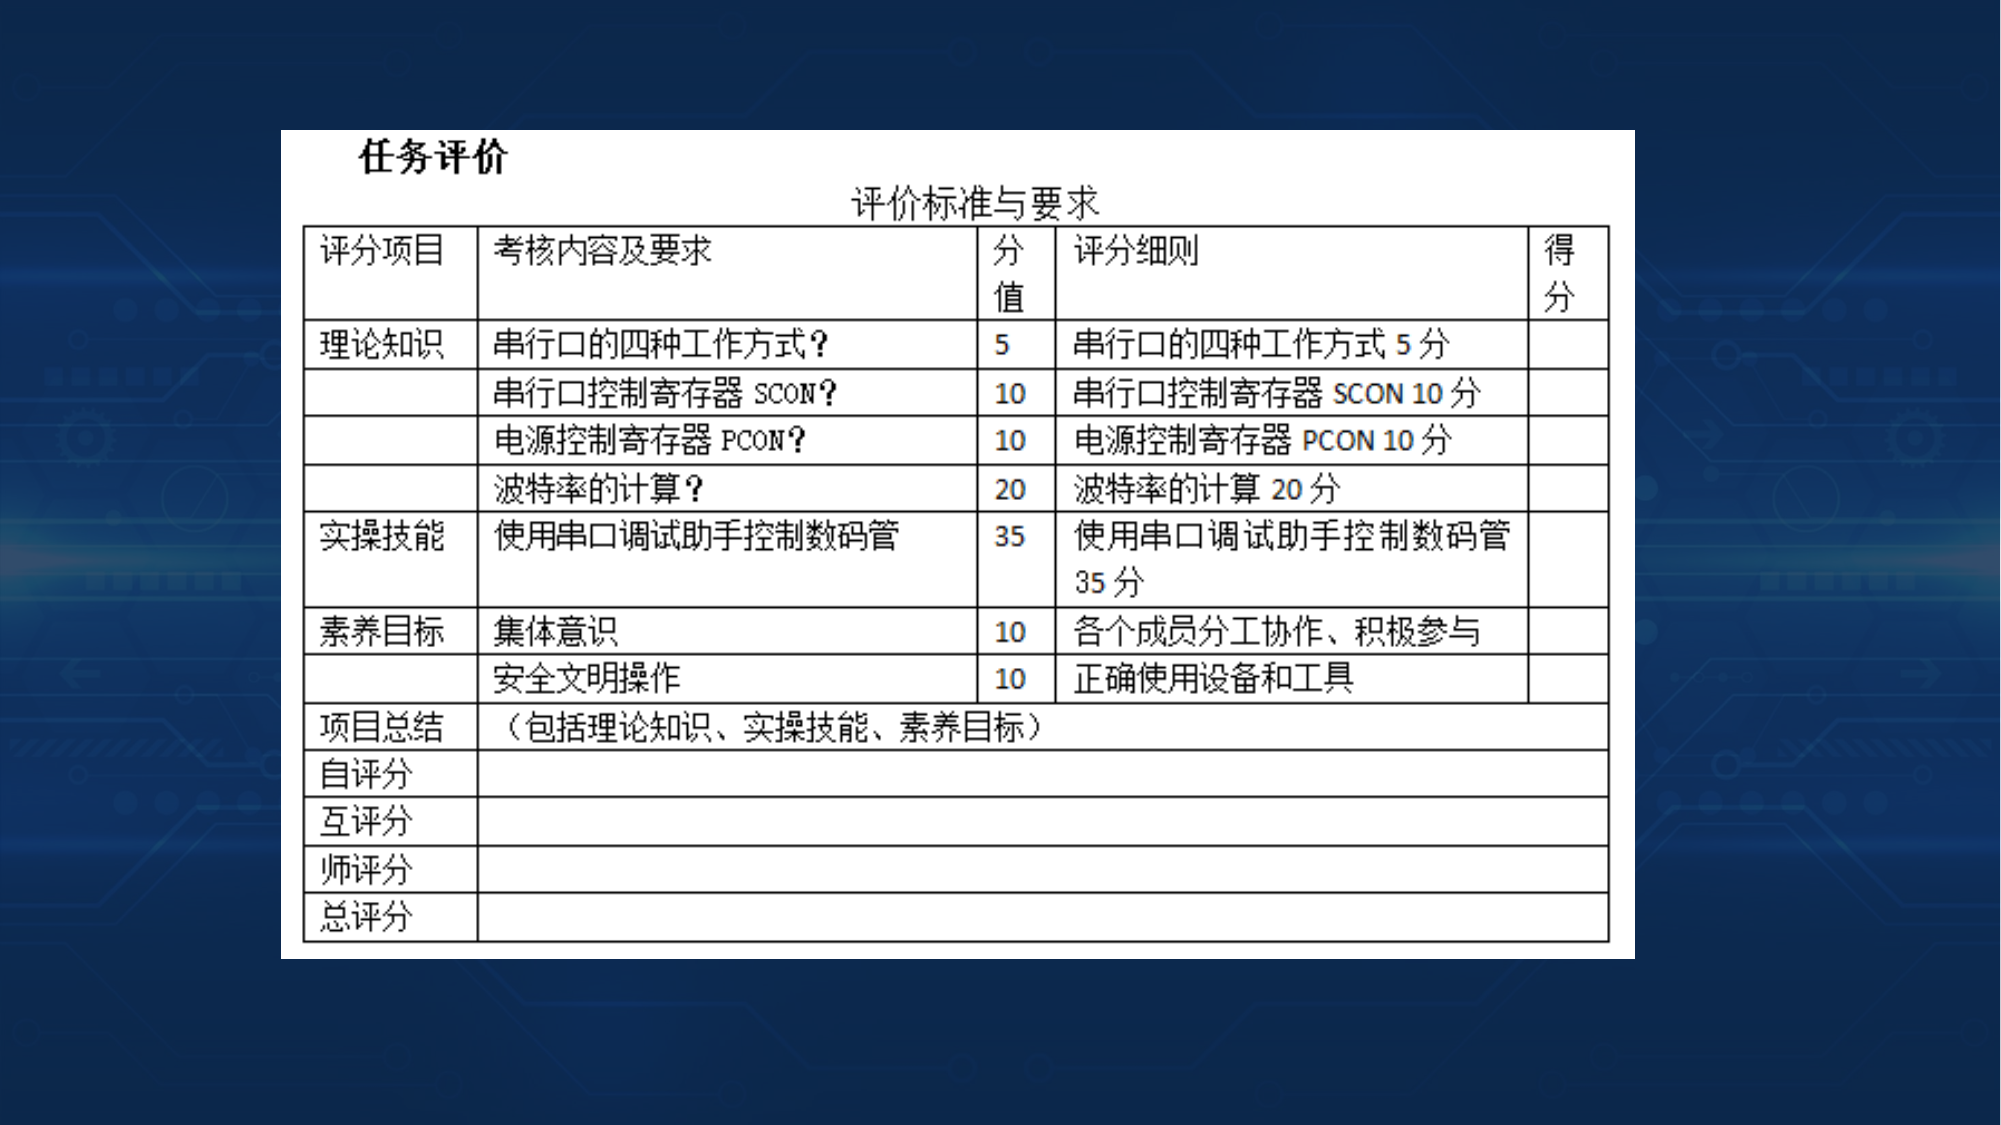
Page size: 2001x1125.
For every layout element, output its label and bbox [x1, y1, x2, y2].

picture [281, 129, 1636, 960]
